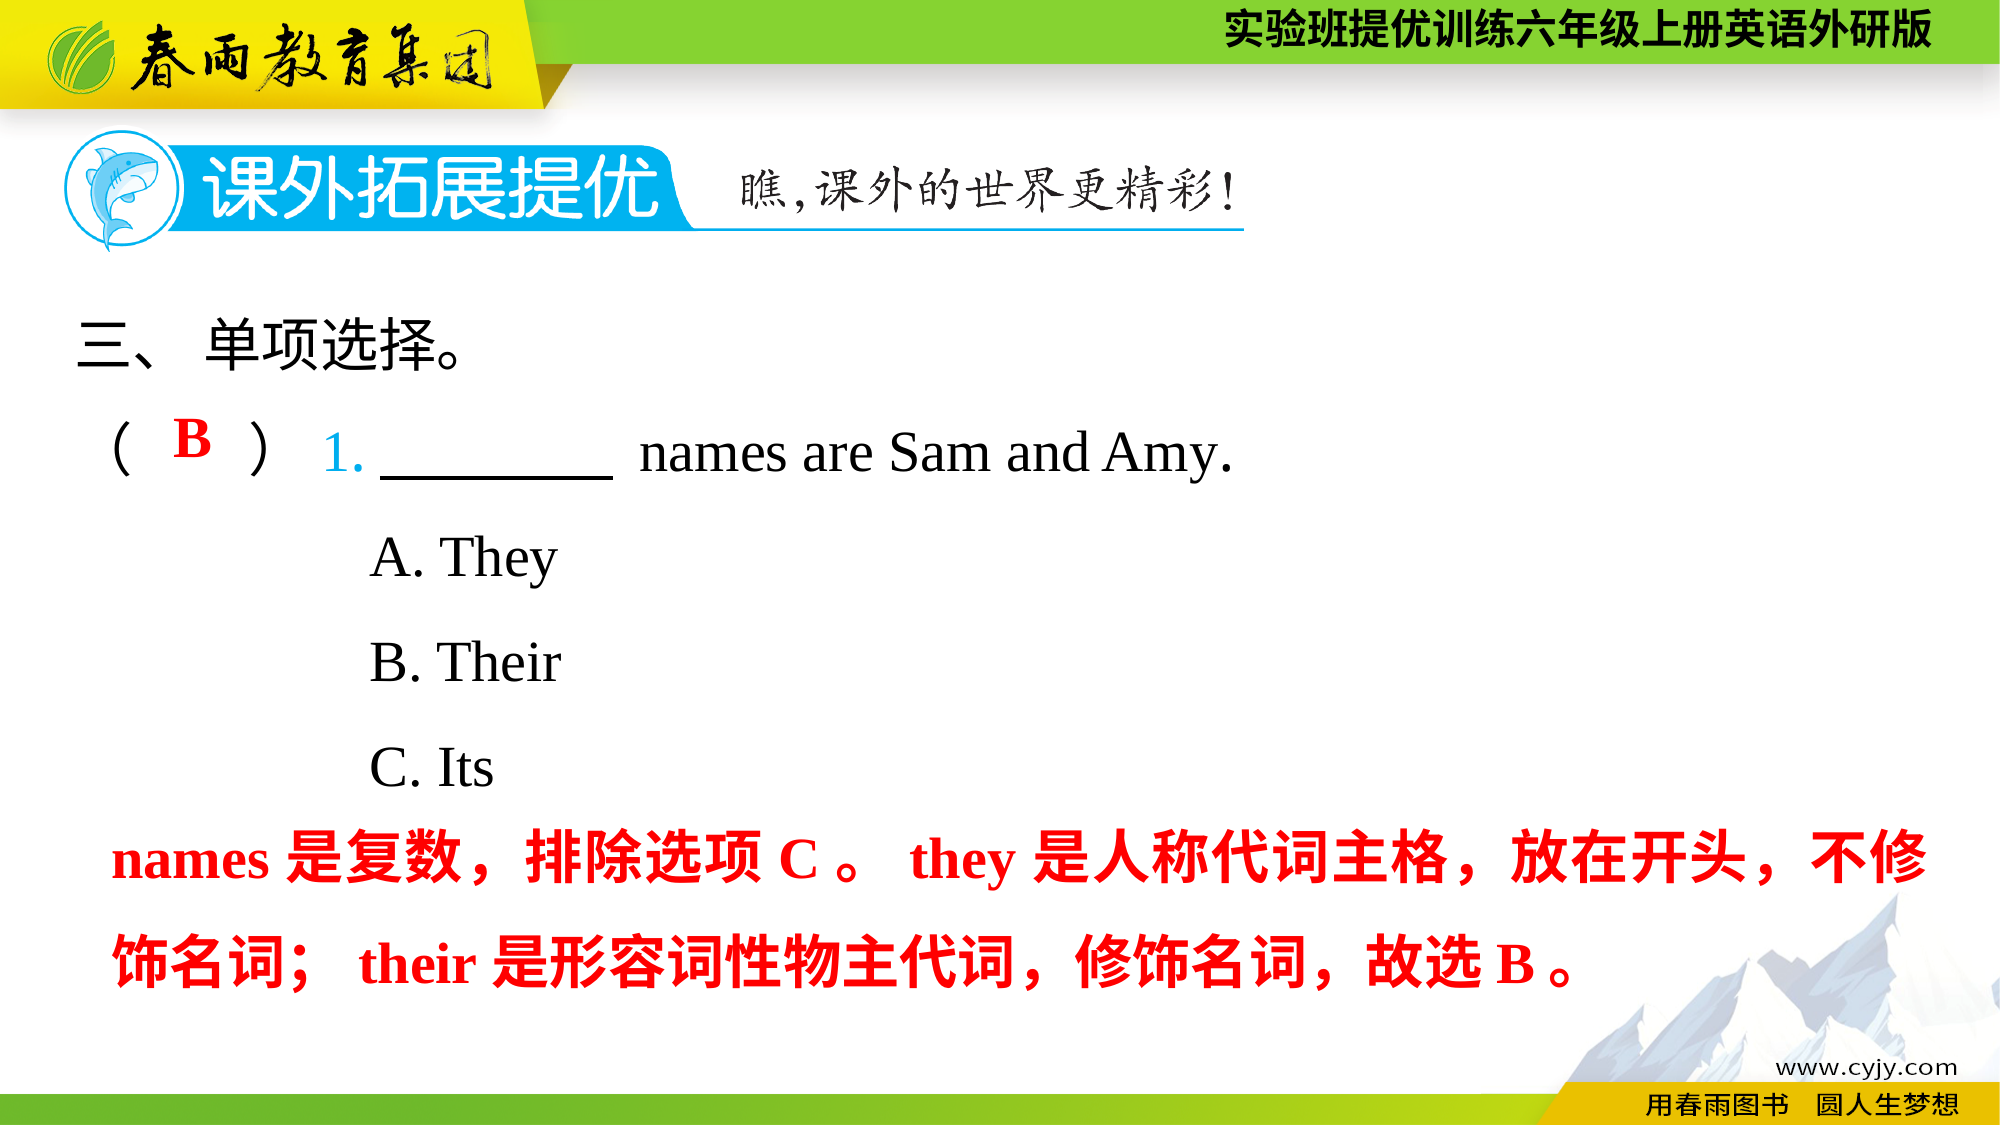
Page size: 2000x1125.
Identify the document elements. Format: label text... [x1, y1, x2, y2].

text_box B [158, 391, 228, 477]
picture [0, 0, 2000, 1125]
list 三、 单项选择。 （ ）1. names are Sam and Amy. A. They B. Their C. Its [59, 266, 1944, 812]
text_box names是复数，排除选项C。they是人称代词主格，放在开头，不修饰名词；their是形容词性物主代词，修饰名词，故选B。 [96, 777, 1944, 1003]
